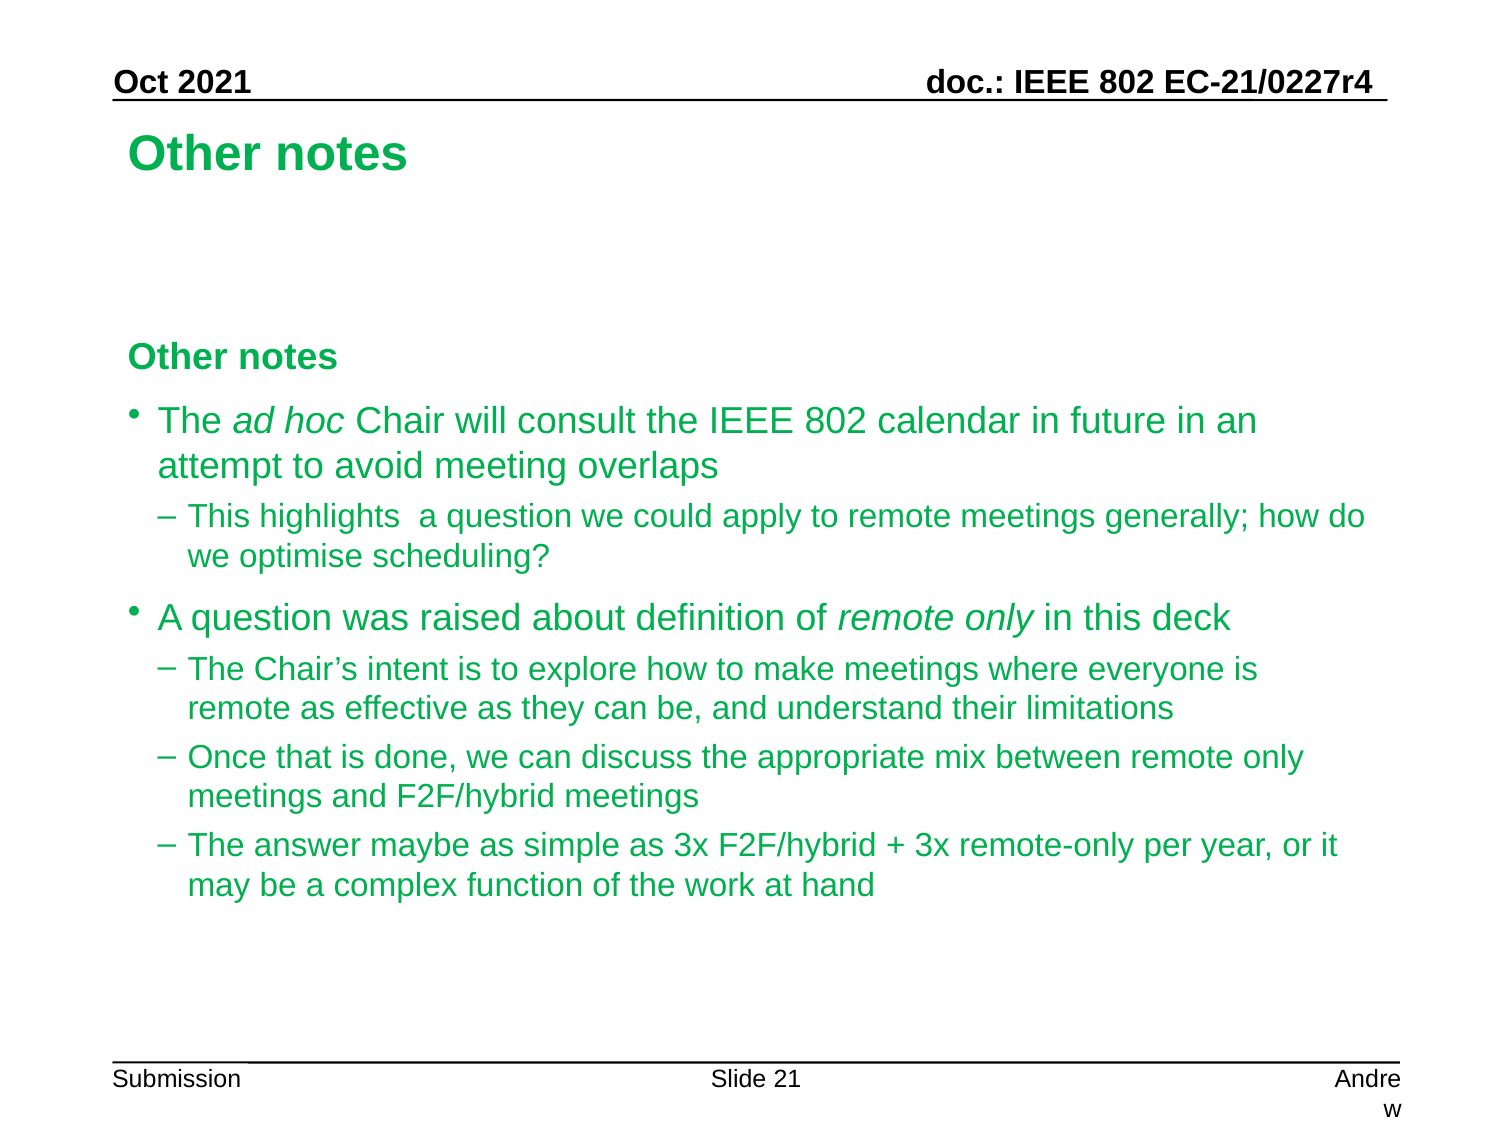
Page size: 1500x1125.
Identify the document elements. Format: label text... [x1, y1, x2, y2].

slide_number Slide 21 [709, 1061, 803, 1093]
list Other notes The ad hoc Chair will consult the IEEE 802 calendar in future in an attempt to avoid meeting overlaps This highlights a question we could apply to remote meetings generally; how do we optimise scheduling? A question was raised about definition of remote only in this deck The Chair’s intent is to explore how to make meetings where everyone is remote as effective as they can be, and understand their limitations Once that is done, we can discuss the appropriate mix between remote only meetings and F2F/hybrid meetings The answer maybe as simple as 3x F2F/hybrid + 3x remote-only per year, or it may be a complex function of the work at hand [112, 324, 1388, 1000]
title Other notes [112, 112, 1388, 288]
footer Andrew Myles, Cisco [1320, 1061, 1402, 1093]
